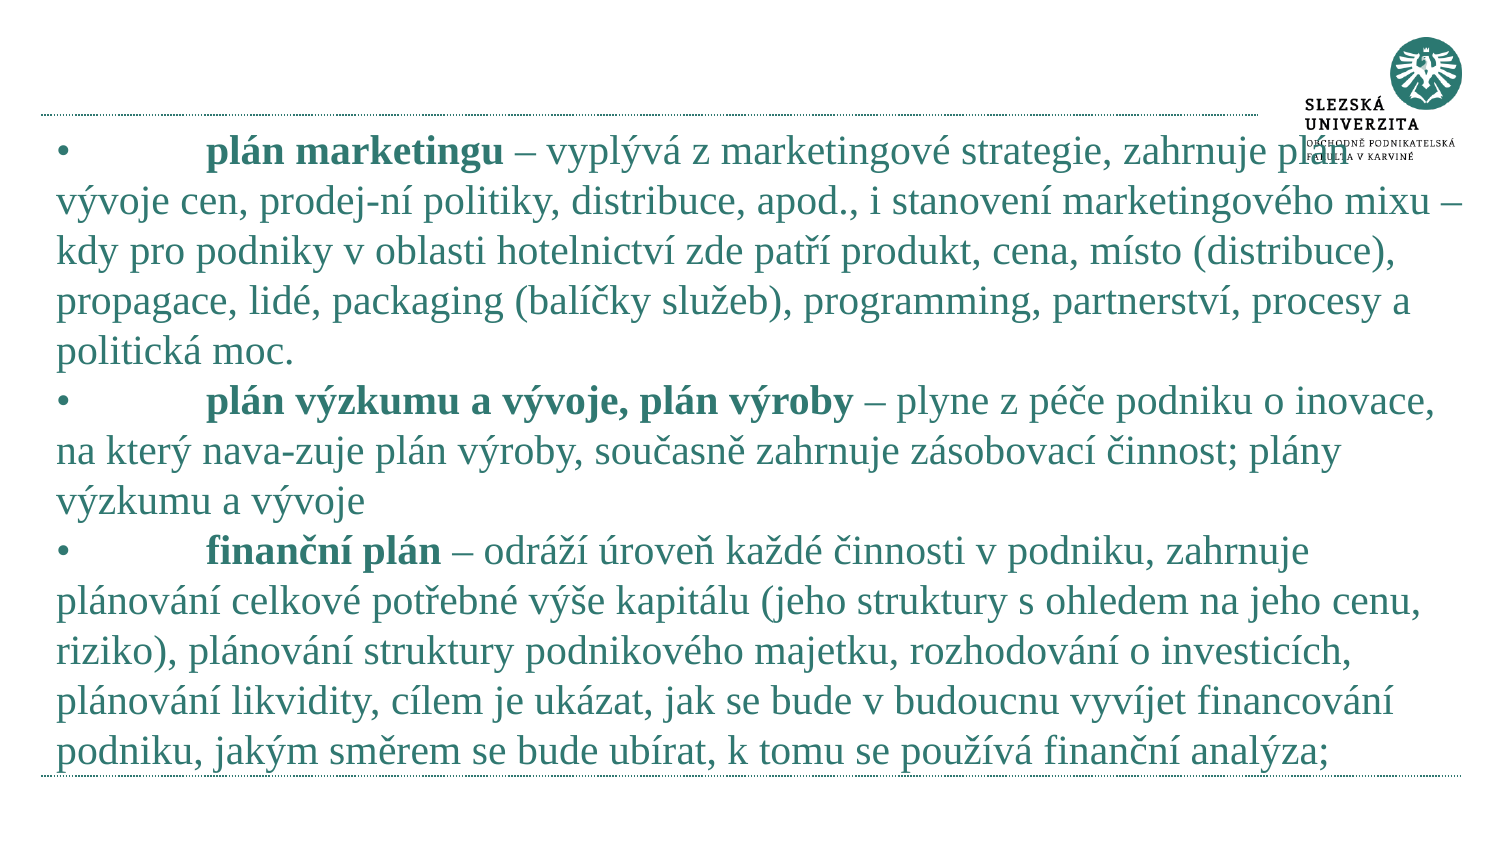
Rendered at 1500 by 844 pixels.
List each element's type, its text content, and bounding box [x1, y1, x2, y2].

picture [1305, 37, 1462, 115]
text_box • plán marketingu – vyplývá z marketingové strategie, zahrnuje plán vývoje cen, prodej-ní politiky, distribuce, apod., i stanovení marketingového mixu – kdy pro podniky v oblasti hotelnictví zde patří produkt, cena, místo (distribuce), propagace, lidé, packaging (balíčky služeb), programming, partnerství, procesy a politická moc. • plán výzkumu a vývoje, plán výroby – plyne z péče podniku o inovace, na který nava-zuje plán výroby, současně zahrnuje zásobovací činnost; plány výzkumu a vývoje • finanční plán – odráží úroveň každé činnosti v podniku, zahrnuje plánování celkové potřebné výše kapitálu (jeho struktury s ohledem na jeho cenu, riziko), plánování struktury podnikového majetku, rozhodování o investicích, plánování likvidity, cílem je ukázat, jak se bude v budoucnu vyvíjet financování podniku, jakým směrem se bude ubírat, k tomu se používá finanční analýza; [41, 115, 1483, 781]
